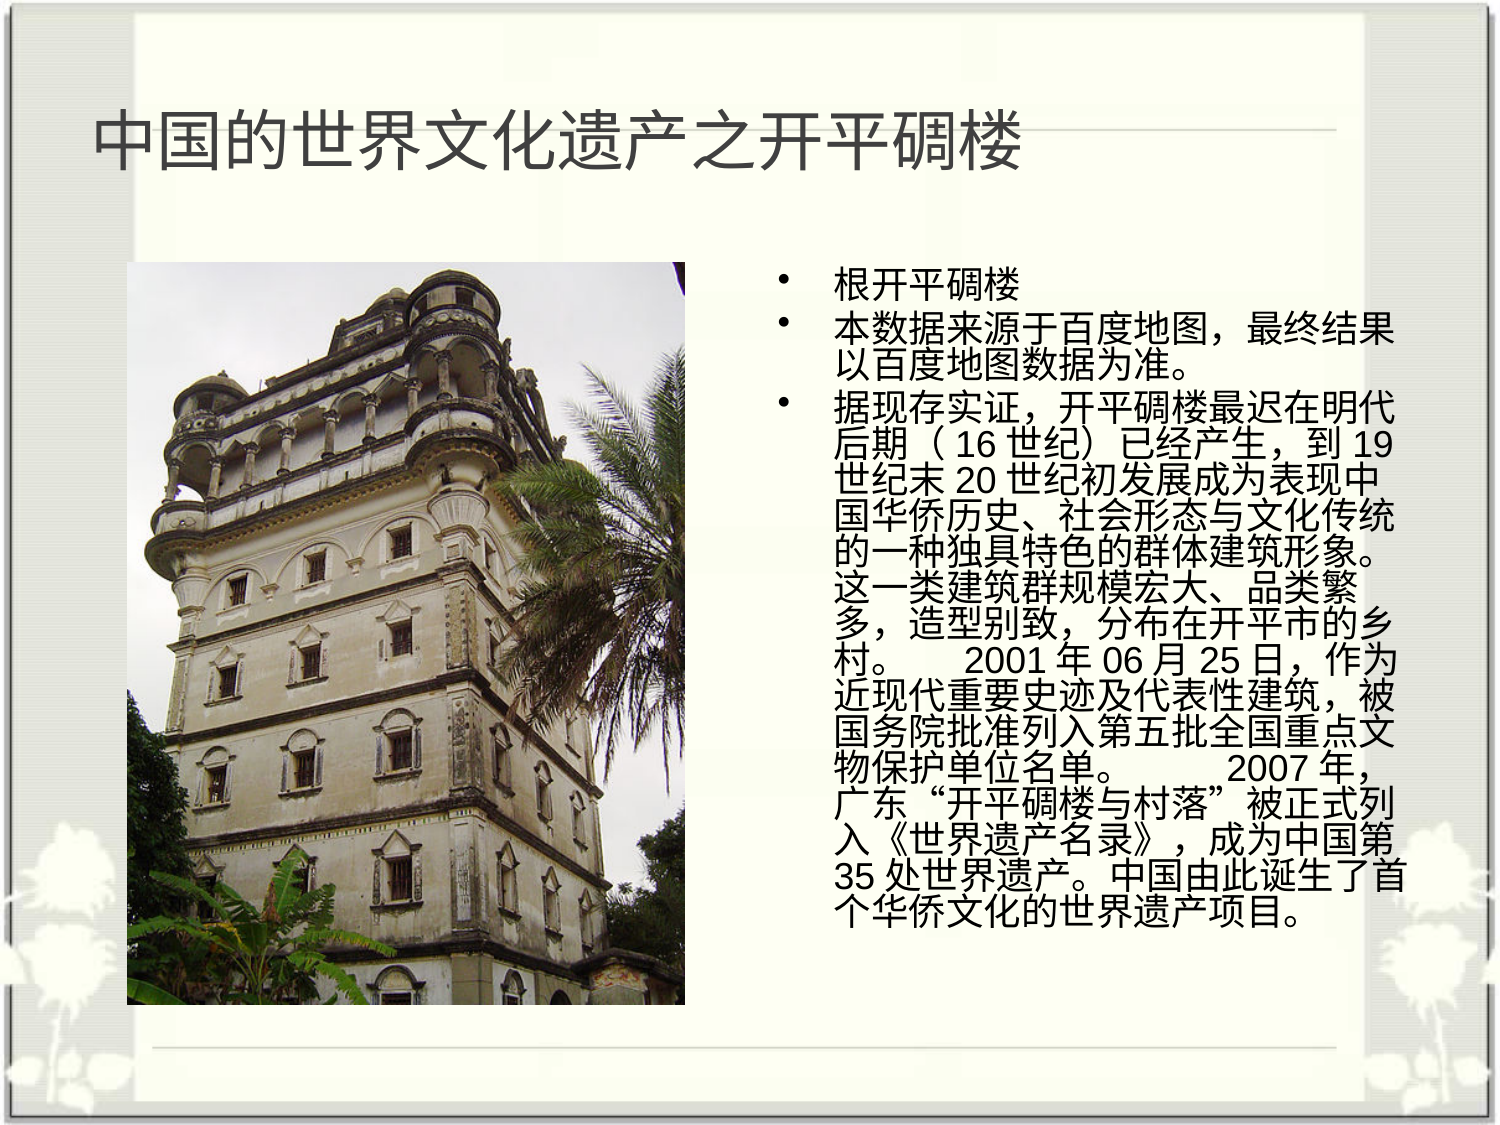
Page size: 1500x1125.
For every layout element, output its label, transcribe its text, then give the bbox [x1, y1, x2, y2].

title 中国的世界文化遗产之开平碉楼 [74, 44, 1426, 233]
list 根开平碉楼 本数据来源于百度地图，最终结果以百度地图数据为准。 据现存实证，开平碉楼最迟在明代后期（16世纪）已经产生，到19世纪末20世纪初发展成为表现中国华侨历史、社会形态与文化传统的一种独具特色的群体建筑形象。这一类建筑群规模宏大、品类繁多，造型别致，分布在开平市的乡村。 2001年06月25日，作为近现代重要史迹及代表性建筑，被国务院批准列入第五批全国重点文物保护单位名单。 2007年，广东“开平碉楼与村落”被正式列入《世界遗产名录》，成为中国第35处世界遗产。中国由此诞生了首个华侨文化的世界遗产项目。 [762, 262, 1426, 1006]
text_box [127, 262, 685, 1005]
picture [0, 0, 1500, 1125]
